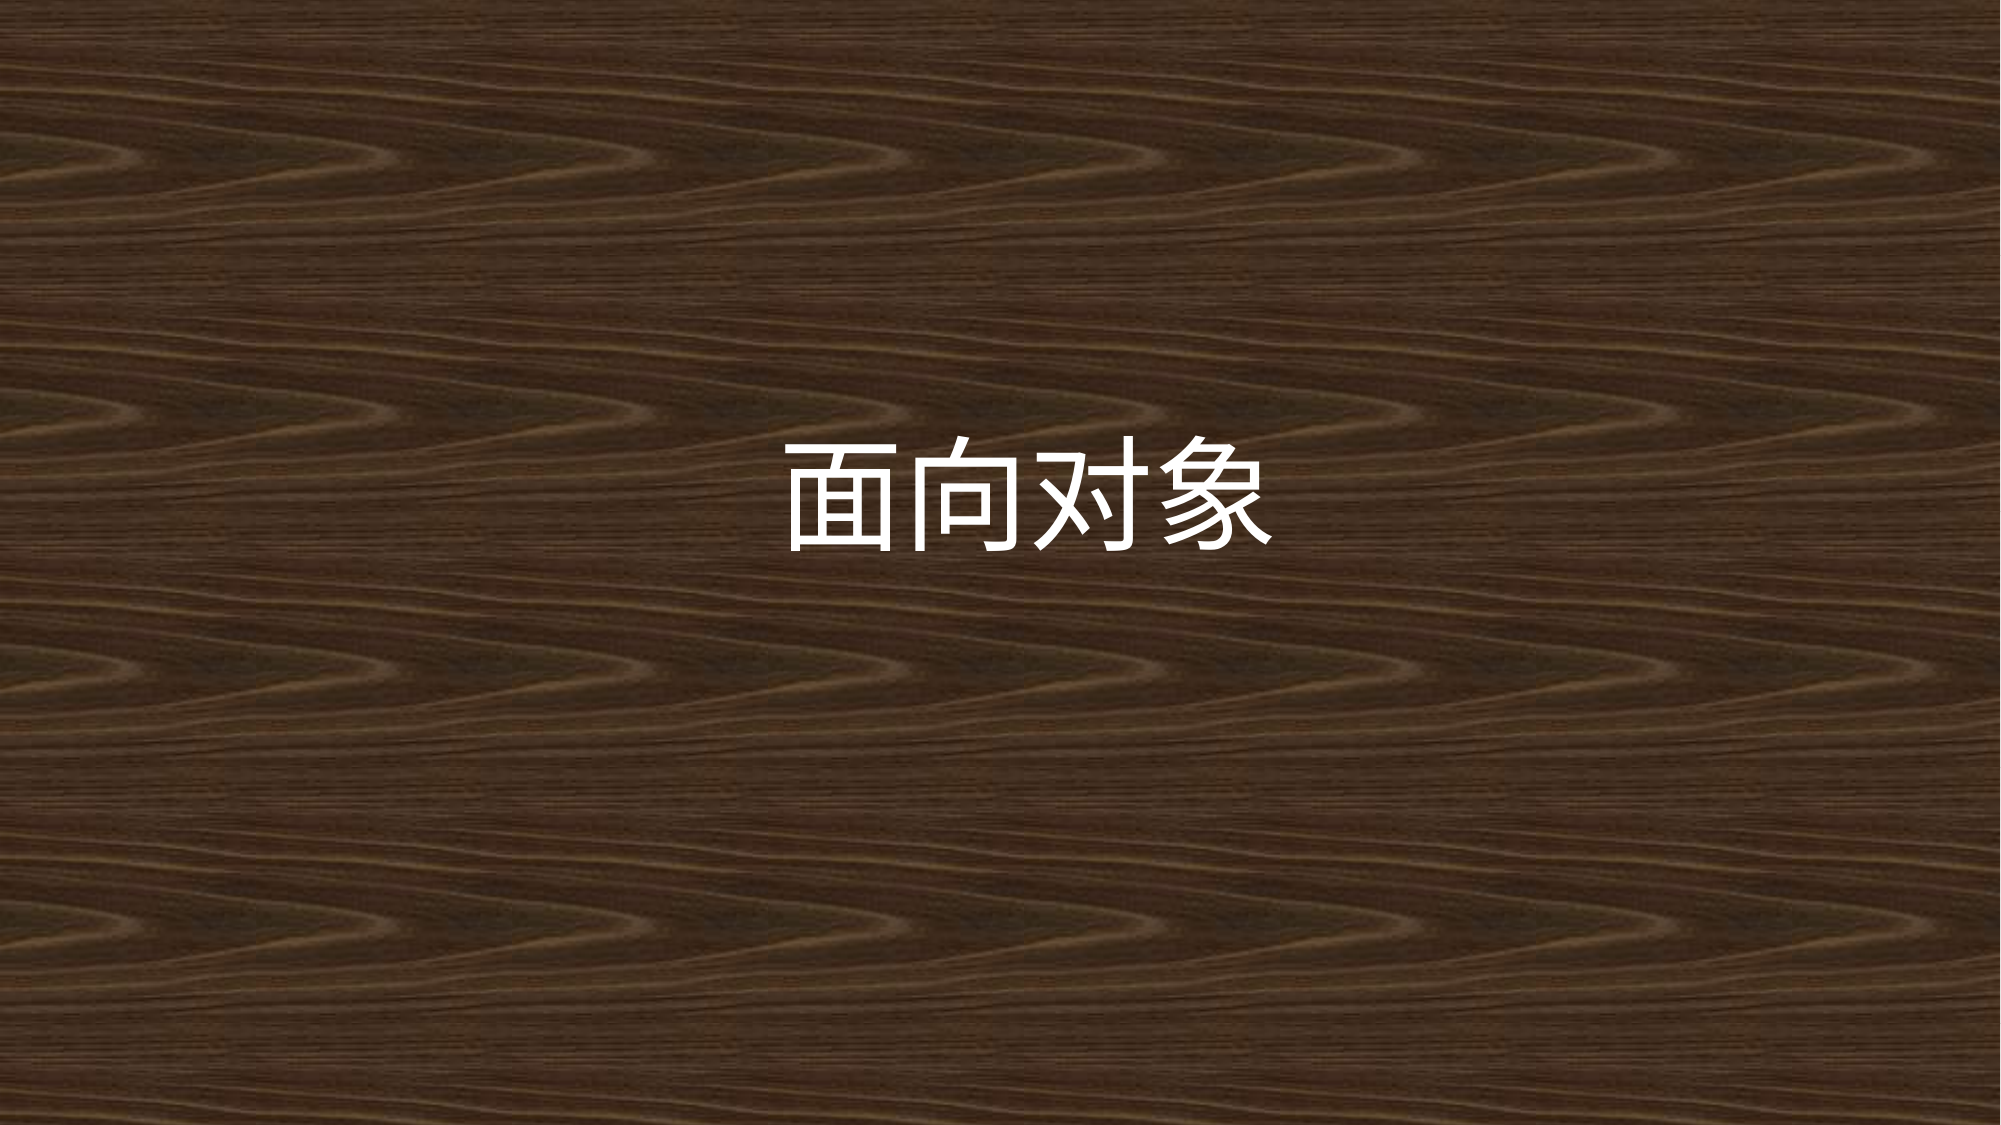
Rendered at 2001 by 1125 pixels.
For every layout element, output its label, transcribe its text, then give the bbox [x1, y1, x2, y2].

picture [0, 0, 2001, 1125]
title 面向对象 [249, 184, 1750, 576]
